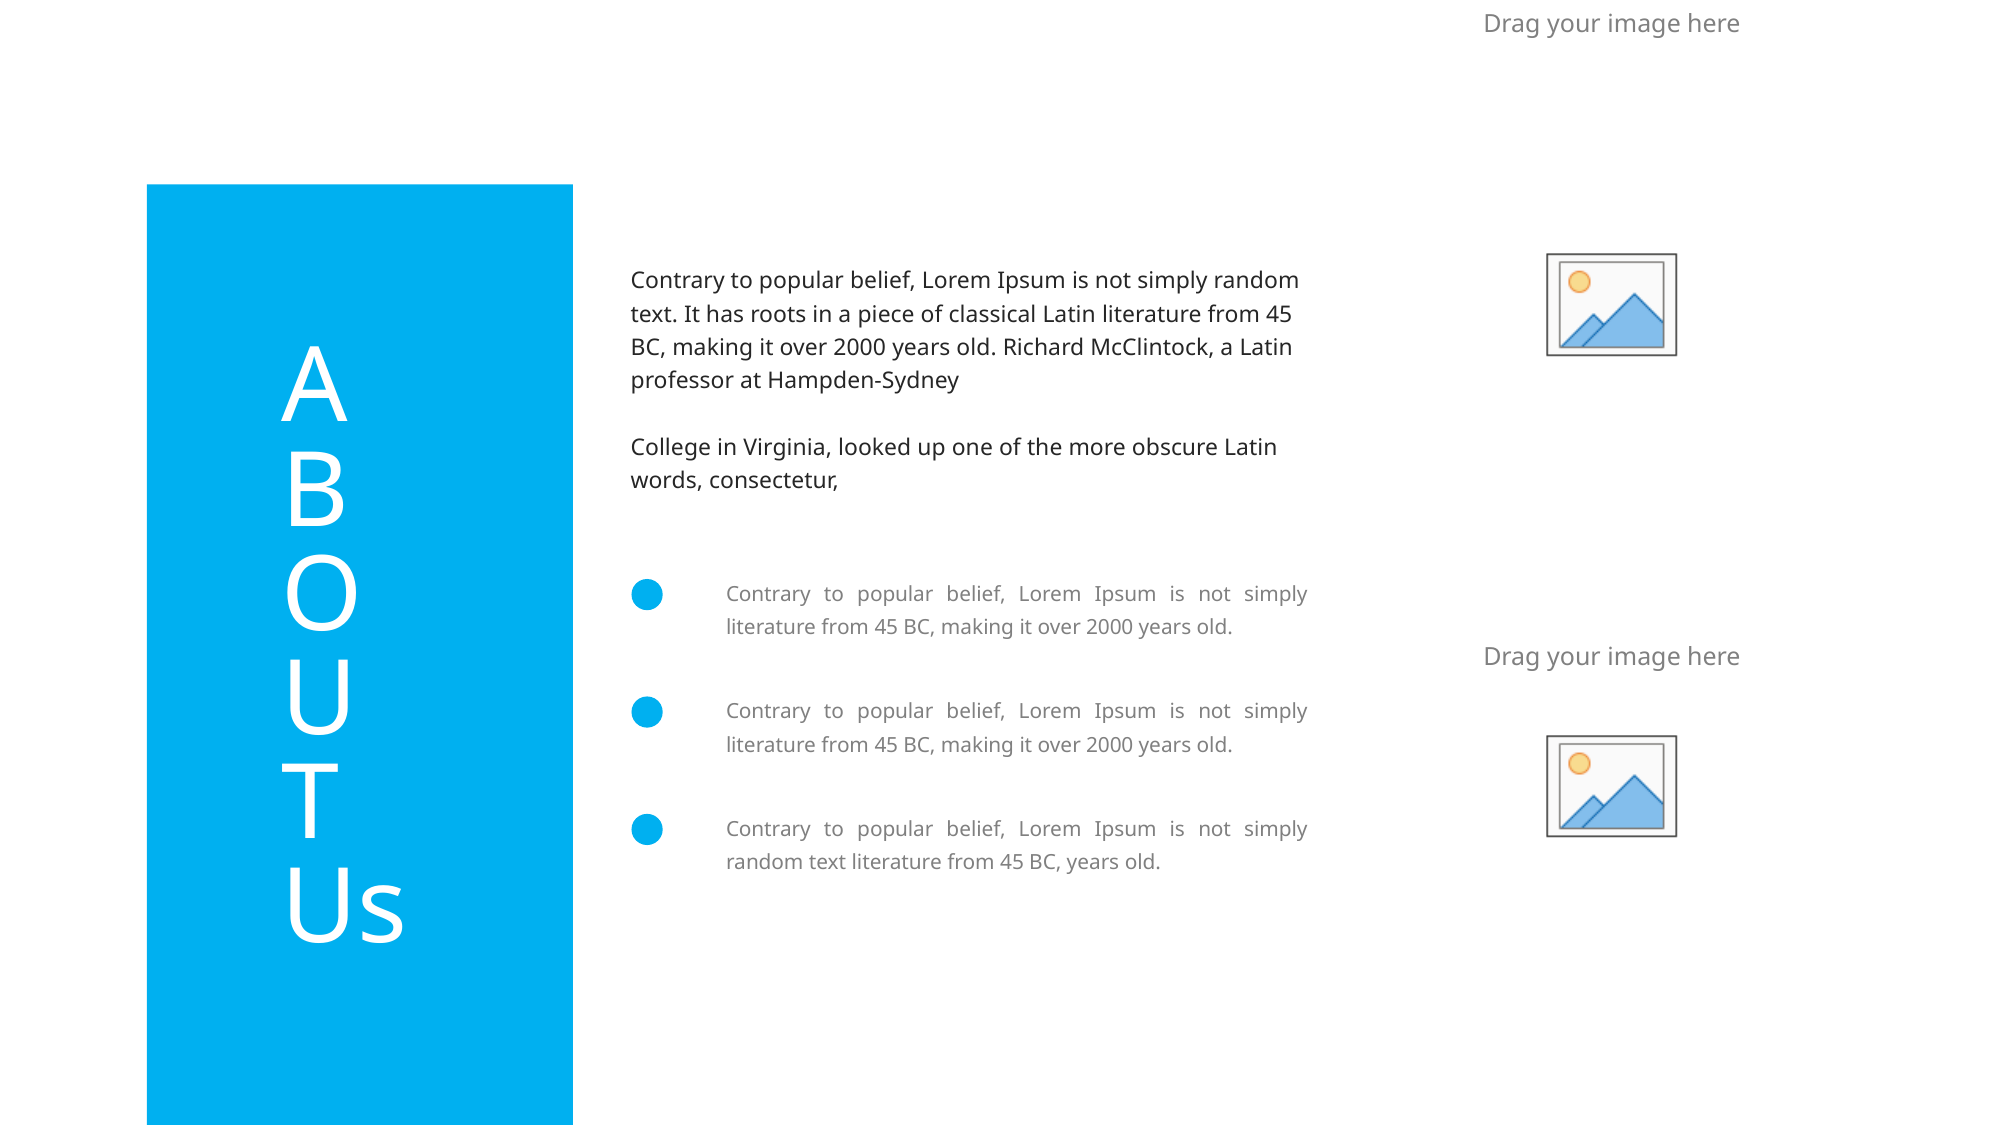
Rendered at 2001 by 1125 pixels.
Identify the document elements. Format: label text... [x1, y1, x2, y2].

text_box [631, 799, 1323, 879]
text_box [631, 682, 1323, 762]
text_box [146, 183, 574, 1125]
picture [1370, 632, 1854, 941]
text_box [631, 564, 1323, 645]
text_box Contrary to popular belief, Lorem Ipsum is not simply random text. It has roots in a piece of classical Latin literature from 45 BC, making it over 2000 years old. Richard McClintock, a Latin professor at Hampden-Sydney College in Virginia, looked up one of the more obscure Latin words, consectetur, [615, 252, 1323, 501]
text_box A B O U T Us [266, 331, 453, 971]
picture [1370, 0, 1854, 611]
